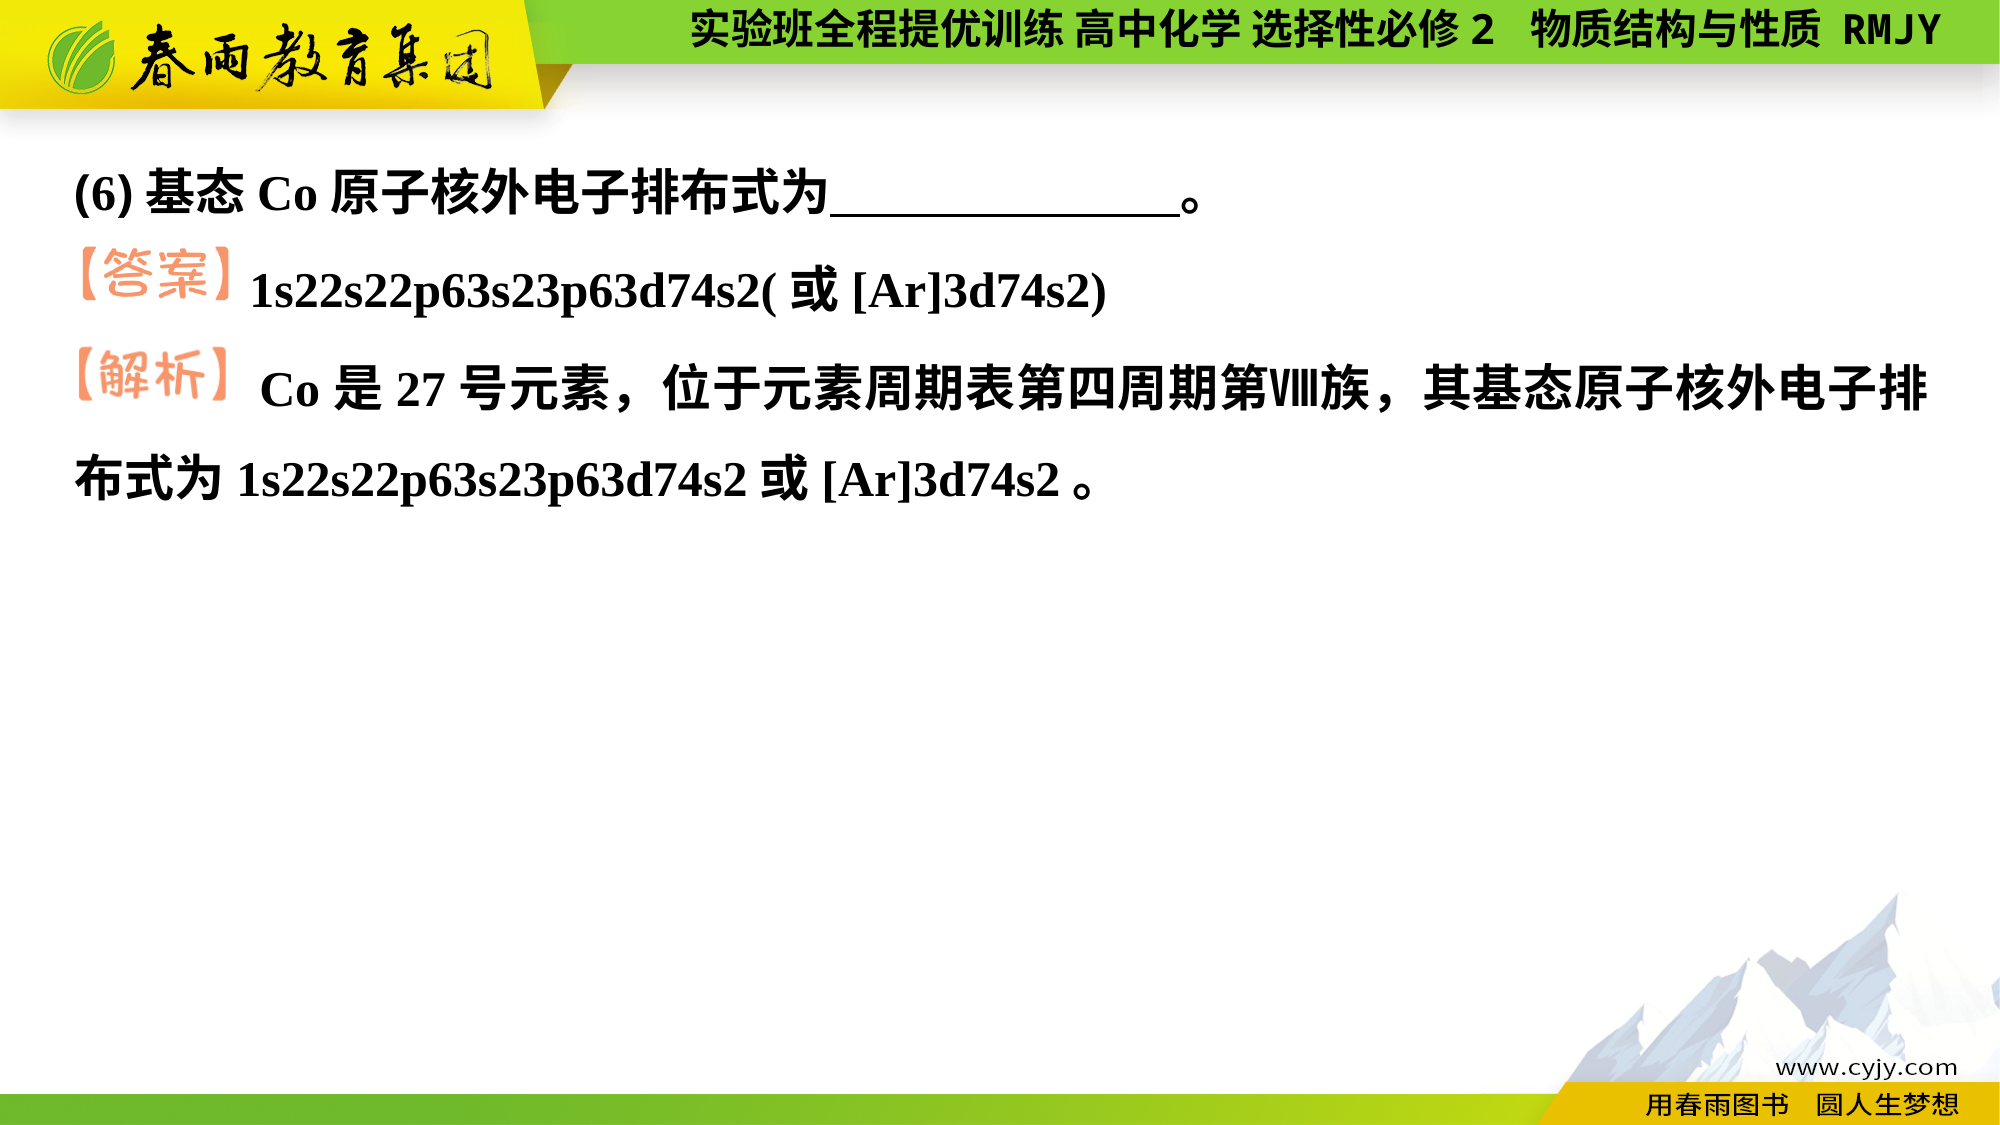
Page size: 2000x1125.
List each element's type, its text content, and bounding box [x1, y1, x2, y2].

picture [0, 0, 2000, 1125]
text_box Co是27号元素，位于元素周期表第四周期第Ⅷ族，其基态原子核外电子排布式为1s22s22p63s23p63d74s2或[Ar]3d74s2。 [59, 318, 1944, 514]
text_box 1s22s22p63s23p63d74s2(或[Ar]3d74s2) [234, 219, 1944, 318]
list (6)基态Co原子核外电子排布式为 。 [59, 122, 1944, 217]
